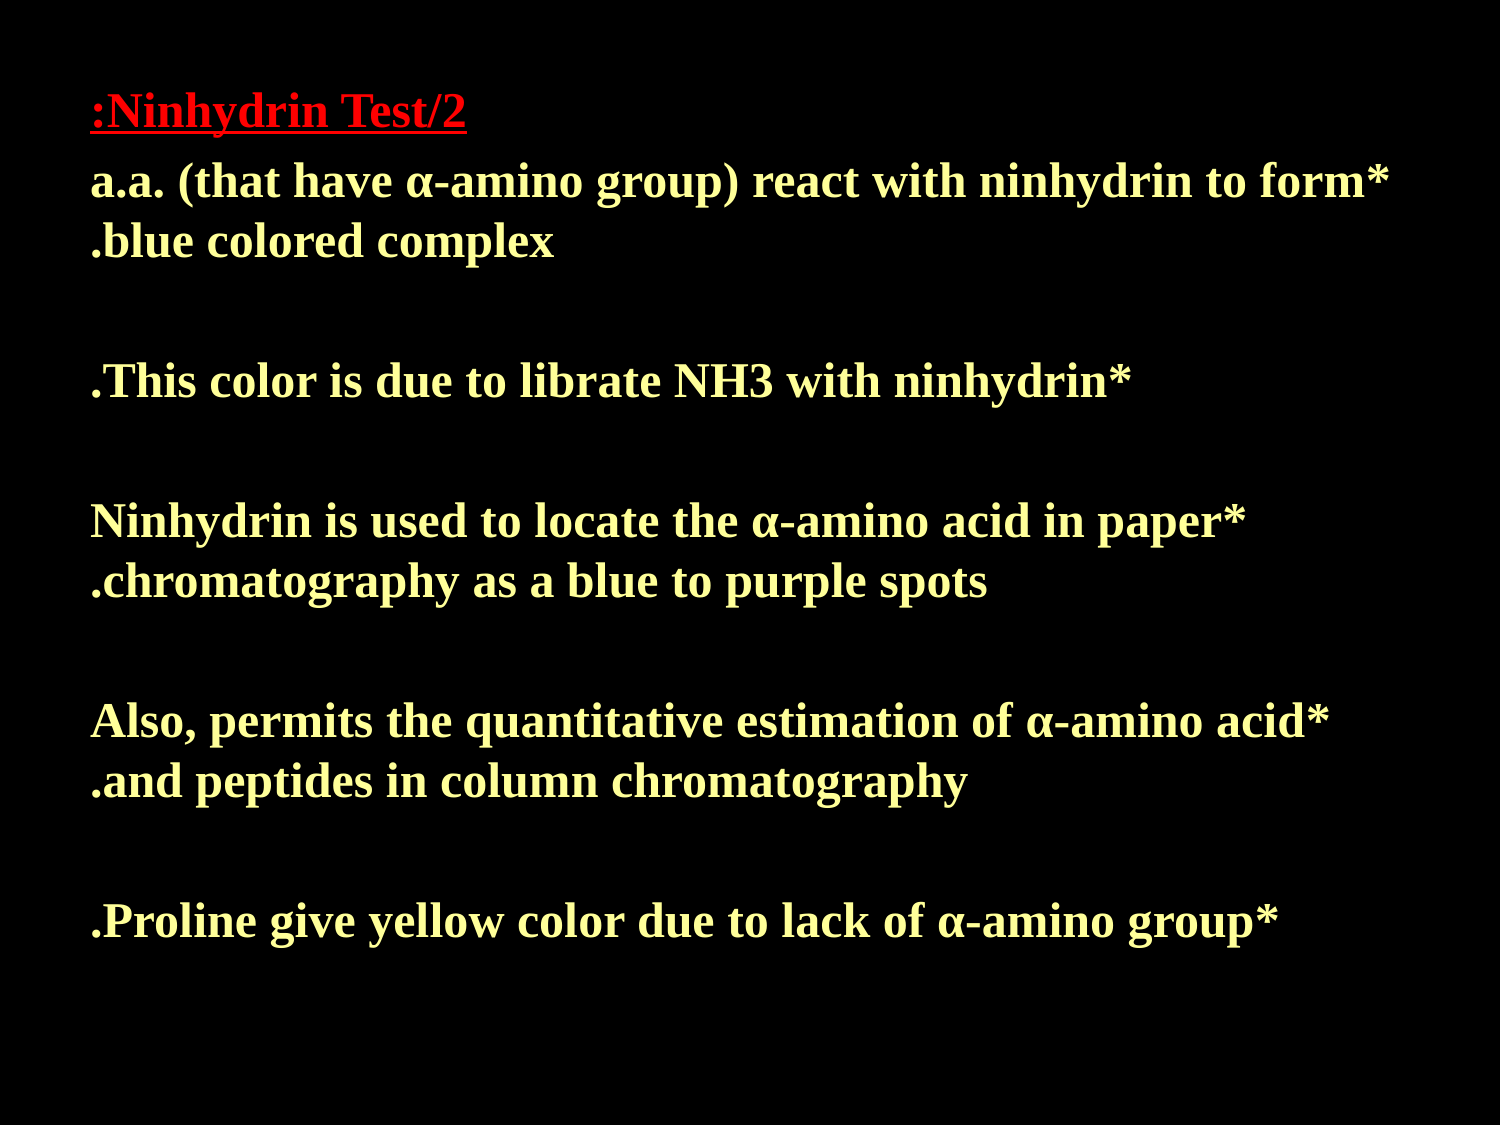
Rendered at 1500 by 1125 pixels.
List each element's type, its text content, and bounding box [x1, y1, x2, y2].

list 2/Ninhydrin Test: *a.a. (that have α-amino group) react with ninhydrin to form blue colored complex. *This color is due to librate NH3 with ninhydrin. *Ninhydrin is used to locate the α-amino acid in paper chromatography as a blue to purple spots. *Also, permits the quantitative estimation of α-amino acid and peptides in column chromatography. *Proline give yellow color due to lack of α-amino group. [75, 70, 1425, 1005]
